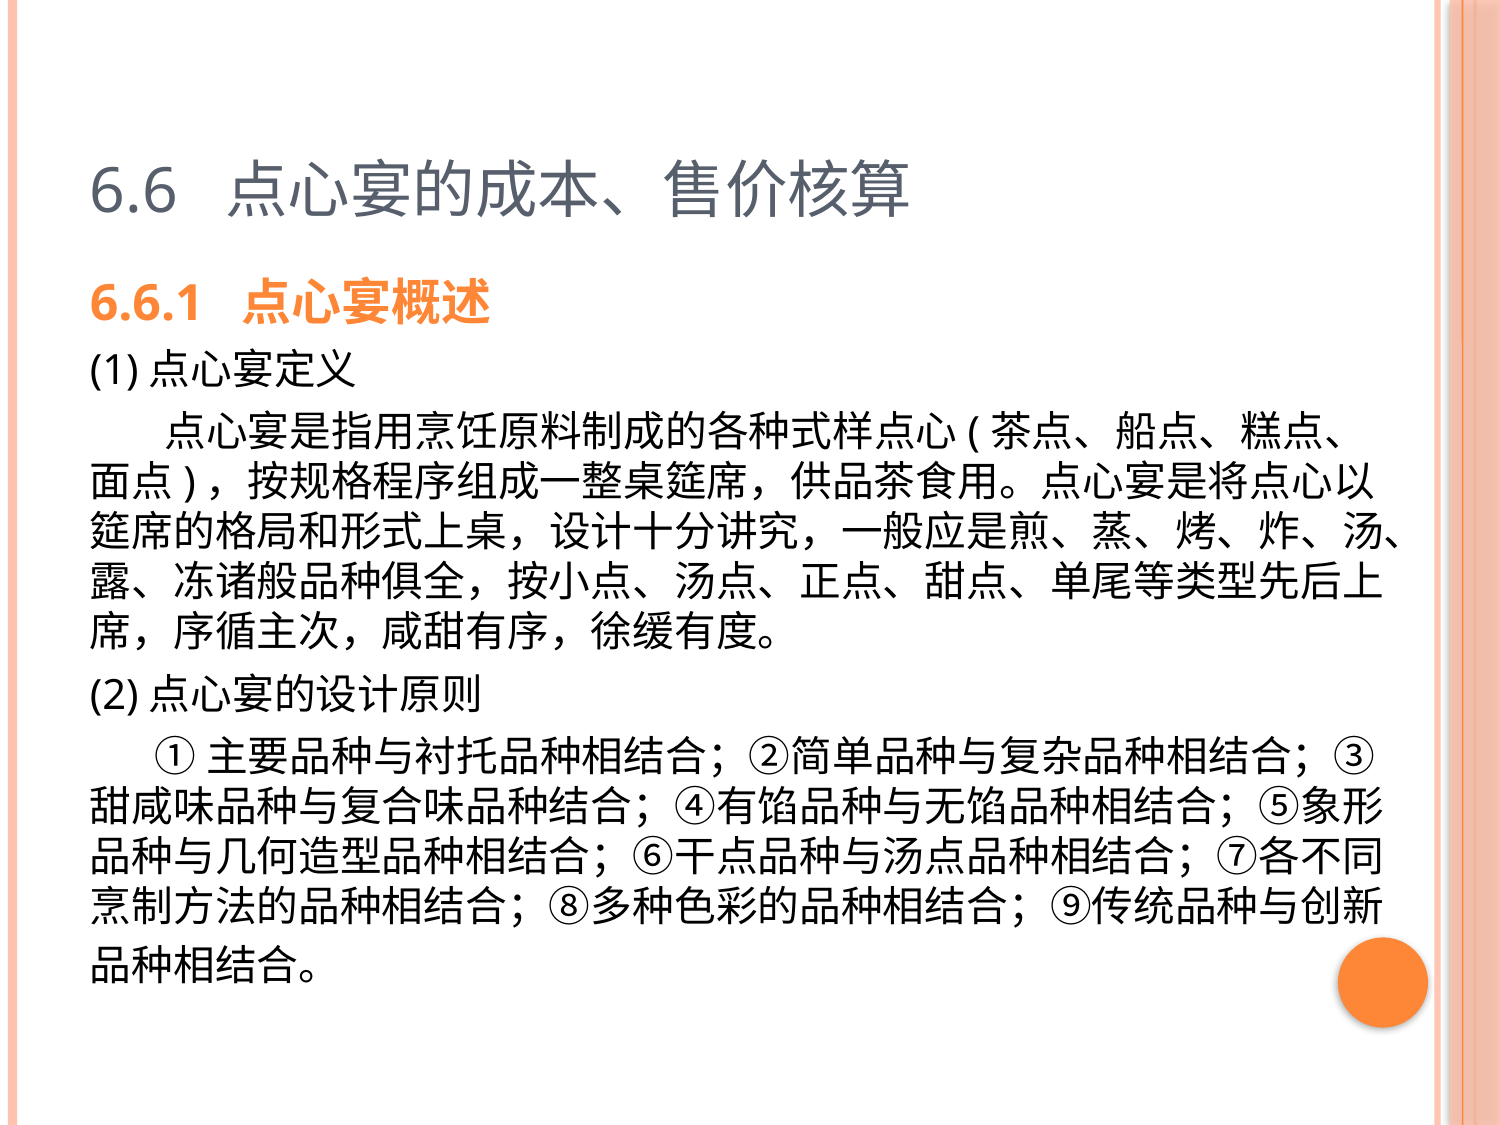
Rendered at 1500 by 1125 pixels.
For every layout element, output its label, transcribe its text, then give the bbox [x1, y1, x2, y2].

list 6.6.1 点心宴概述 (1)点心宴定义 点心宴是指用烹饪原料制成的各种式样点心(茶点、船点、糕点、面点)，按规格程序组成一整桌筵席，供品茶食用。点心宴是将点心以筵席的格局和形式上桌，设计十分讲究，一般应是煎、蒸、烤、炸、汤、露、冻诸般品种俱全，按小点、汤点、正点、甜点、单尾等类型先后上席，序循主次，咸甜有序，徐缓有度。 (2)点心宴的设计原则 ①主要品种与衬托品种相结合；②简单品种与复杂品种相结合；③甜咸味品种与复合味品种结合；④有馅品种与无馅品种相结合；⑤象形品种与几何造型品种相结合；⑥干点品种与汤点品种相结合；⑦各不同烹制方法的品种相结合；⑧多种色彩的品种相结合；⑨传统品种与创新品种相结合。 [74, 262, 1407, 1063]
title 6.6 点心宴的成本、售价核算 [75, 45, 1300, 233]
